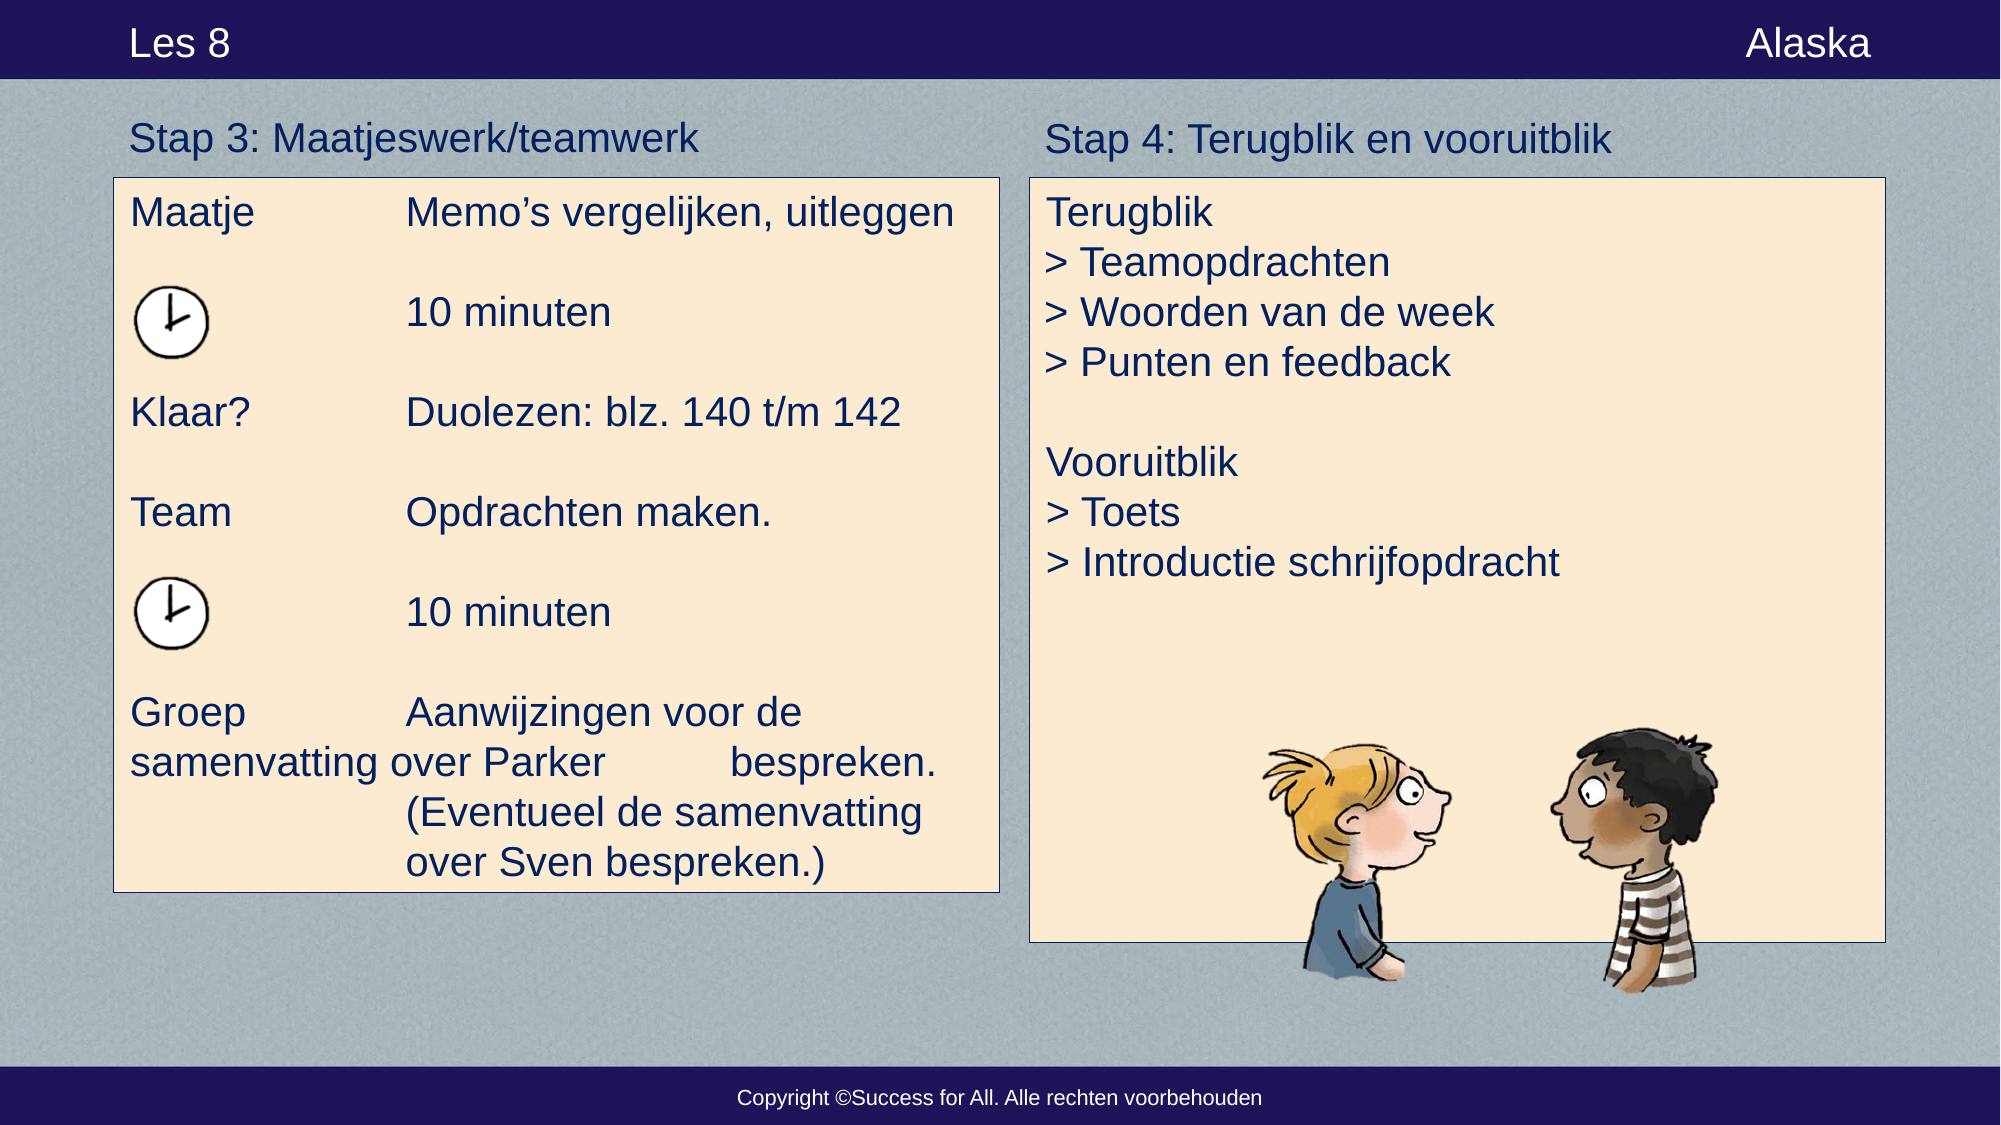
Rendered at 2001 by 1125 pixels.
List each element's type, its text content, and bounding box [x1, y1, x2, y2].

text_box Alaska [999, 8, 1886, 73]
text_box Stap 4: Terugblik en vooruitblik [1029, 104, 1822, 169]
text_box Maatje Memo’s vergelijken, uitleggen 10 minuten Klaar? Duolezen: blz. 140 t/m 142 Team Opdrachten maken. 10 minuten Groep Aanwijzingen voor de samenvatting over Parker bespreken. (Eventueel de samenvatting over Sven bespreken.) [113, 177, 1000, 893]
text_box Stap 3: Maatjeswerk/teamwerk [114, 103, 907, 169]
text_box Copyright ©Success for All. Alle rechten voorbehouden [0, 1076, 2000, 1125]
picture [0, 0, 2001, 1125]
text_box Terugblik > Teamopdrachten > Woorden van de week > Punten en feedback Vooruitblik > Toets > Introductie schrijfopdracht [1029, 177, 1886, 943]
text_box Les 8 [114, 8, 354, 73]
